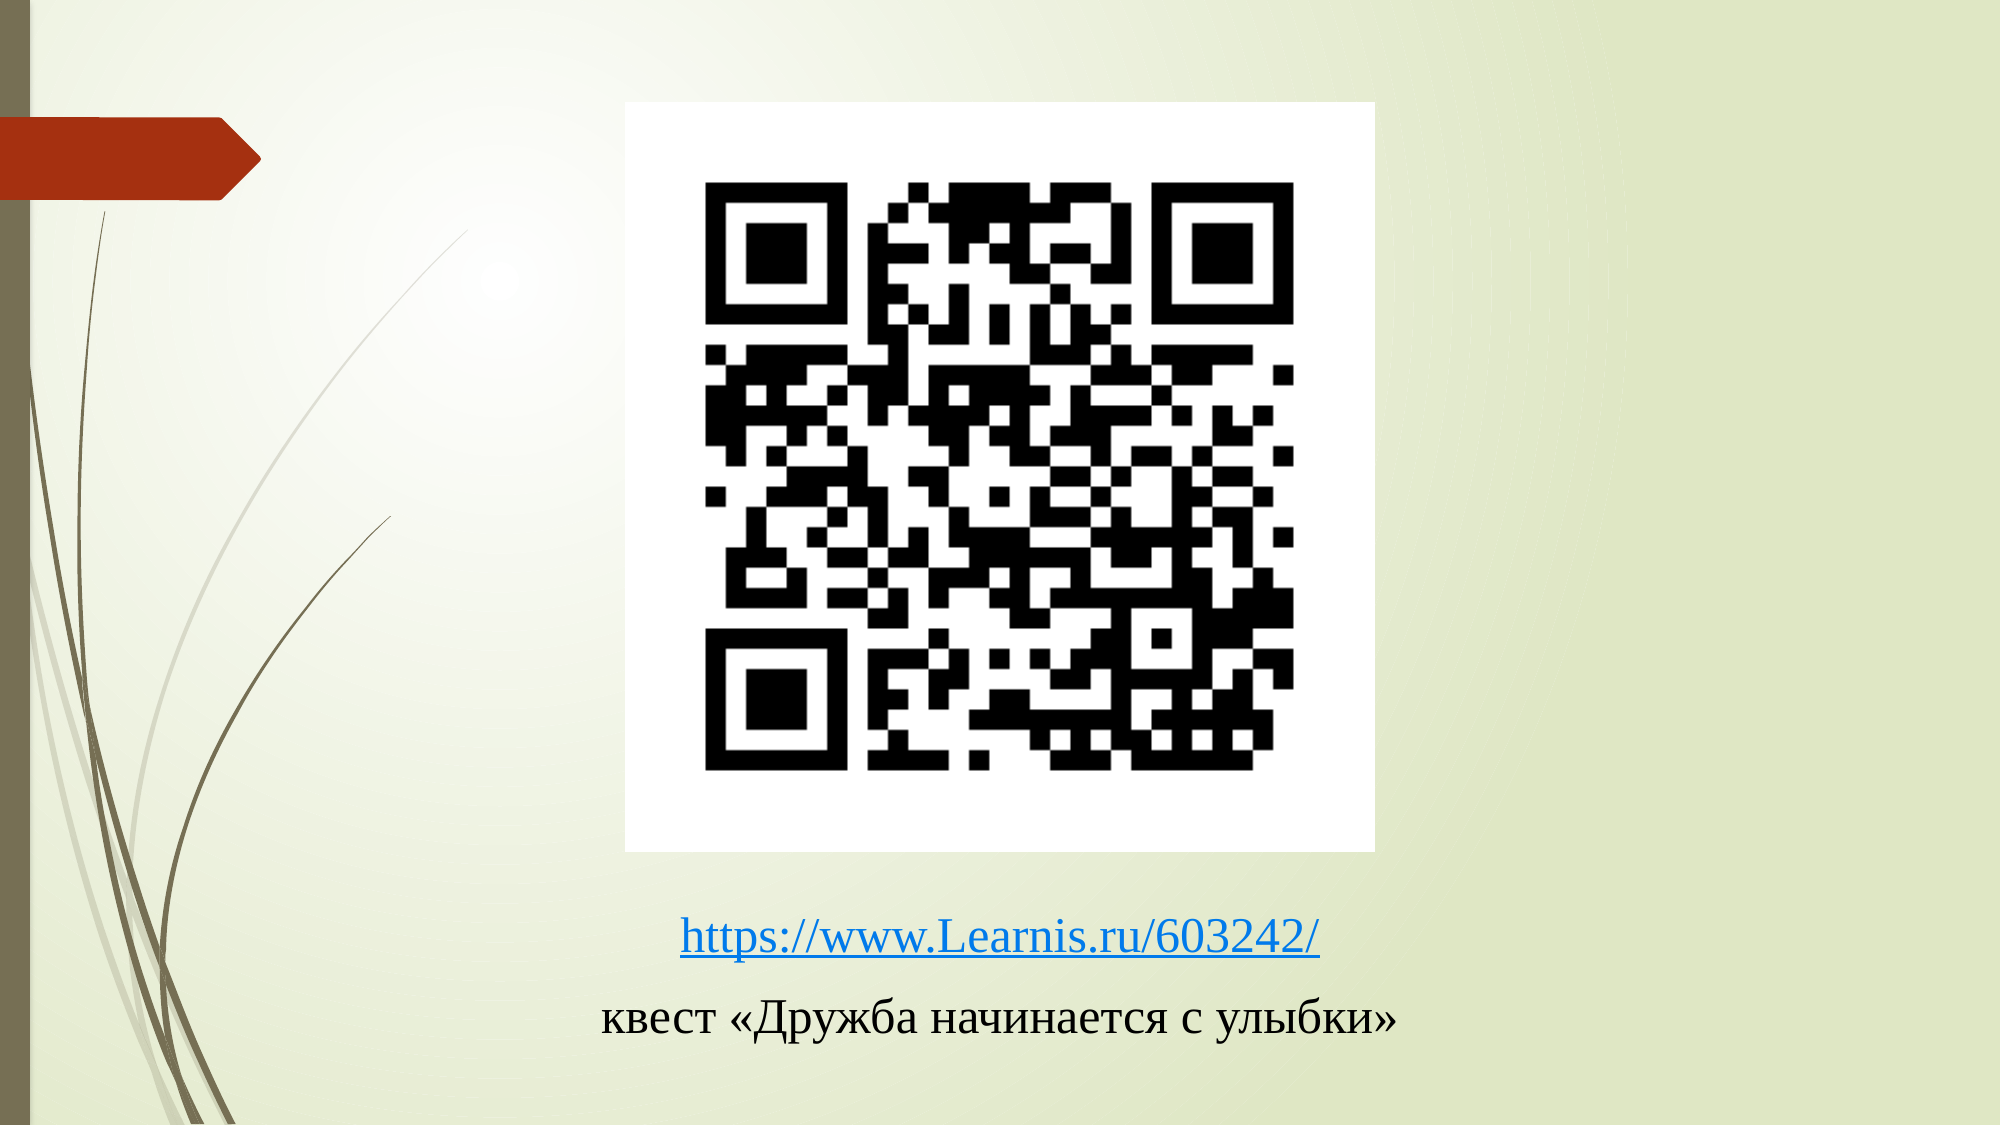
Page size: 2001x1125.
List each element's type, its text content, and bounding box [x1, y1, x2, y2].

picture [625, 102, 1375, 852]
text_box https://www.Learnis.ru/603242/ квест «Дружба начинается с улыбки» [541, 890, 1459, 1051]
